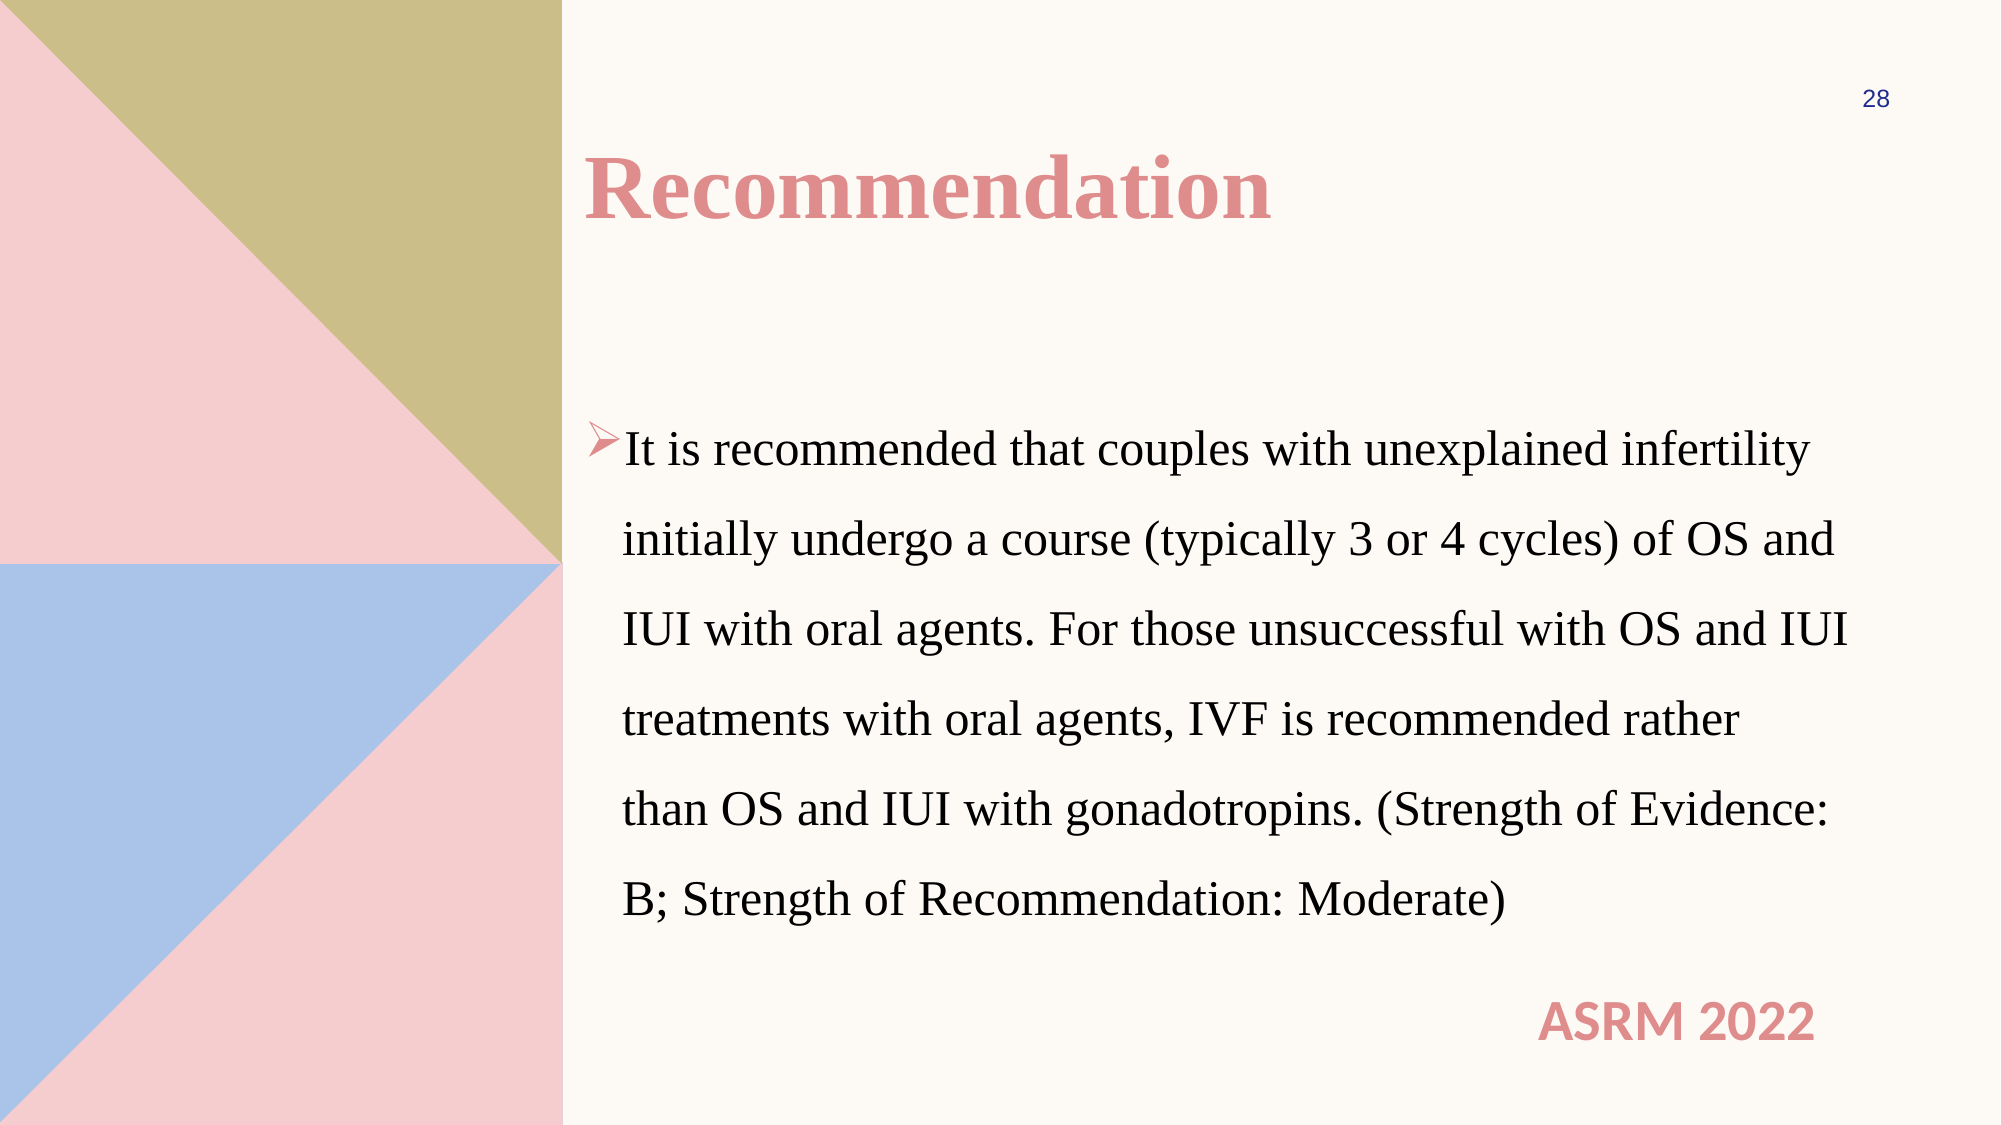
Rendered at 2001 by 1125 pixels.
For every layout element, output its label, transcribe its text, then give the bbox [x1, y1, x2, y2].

title Recommendation [569, 119, 1773, 246]
list It is recommended that couples with unexplained infertility initially undergo a course (typically 3 or 4 cycles) of OS and IUI with oral agents. For those unsuccessful with OS and IUI treatments with oral agents, IVF is recommended rather than OS and IUI with gonadotropins. (Strength of Evidence: B; Strength of Recommendation: Moderate) ASRM 2022 [569, 378, 2000, 1079]
slide_number 28 [1795, 75, 1958, 120]
